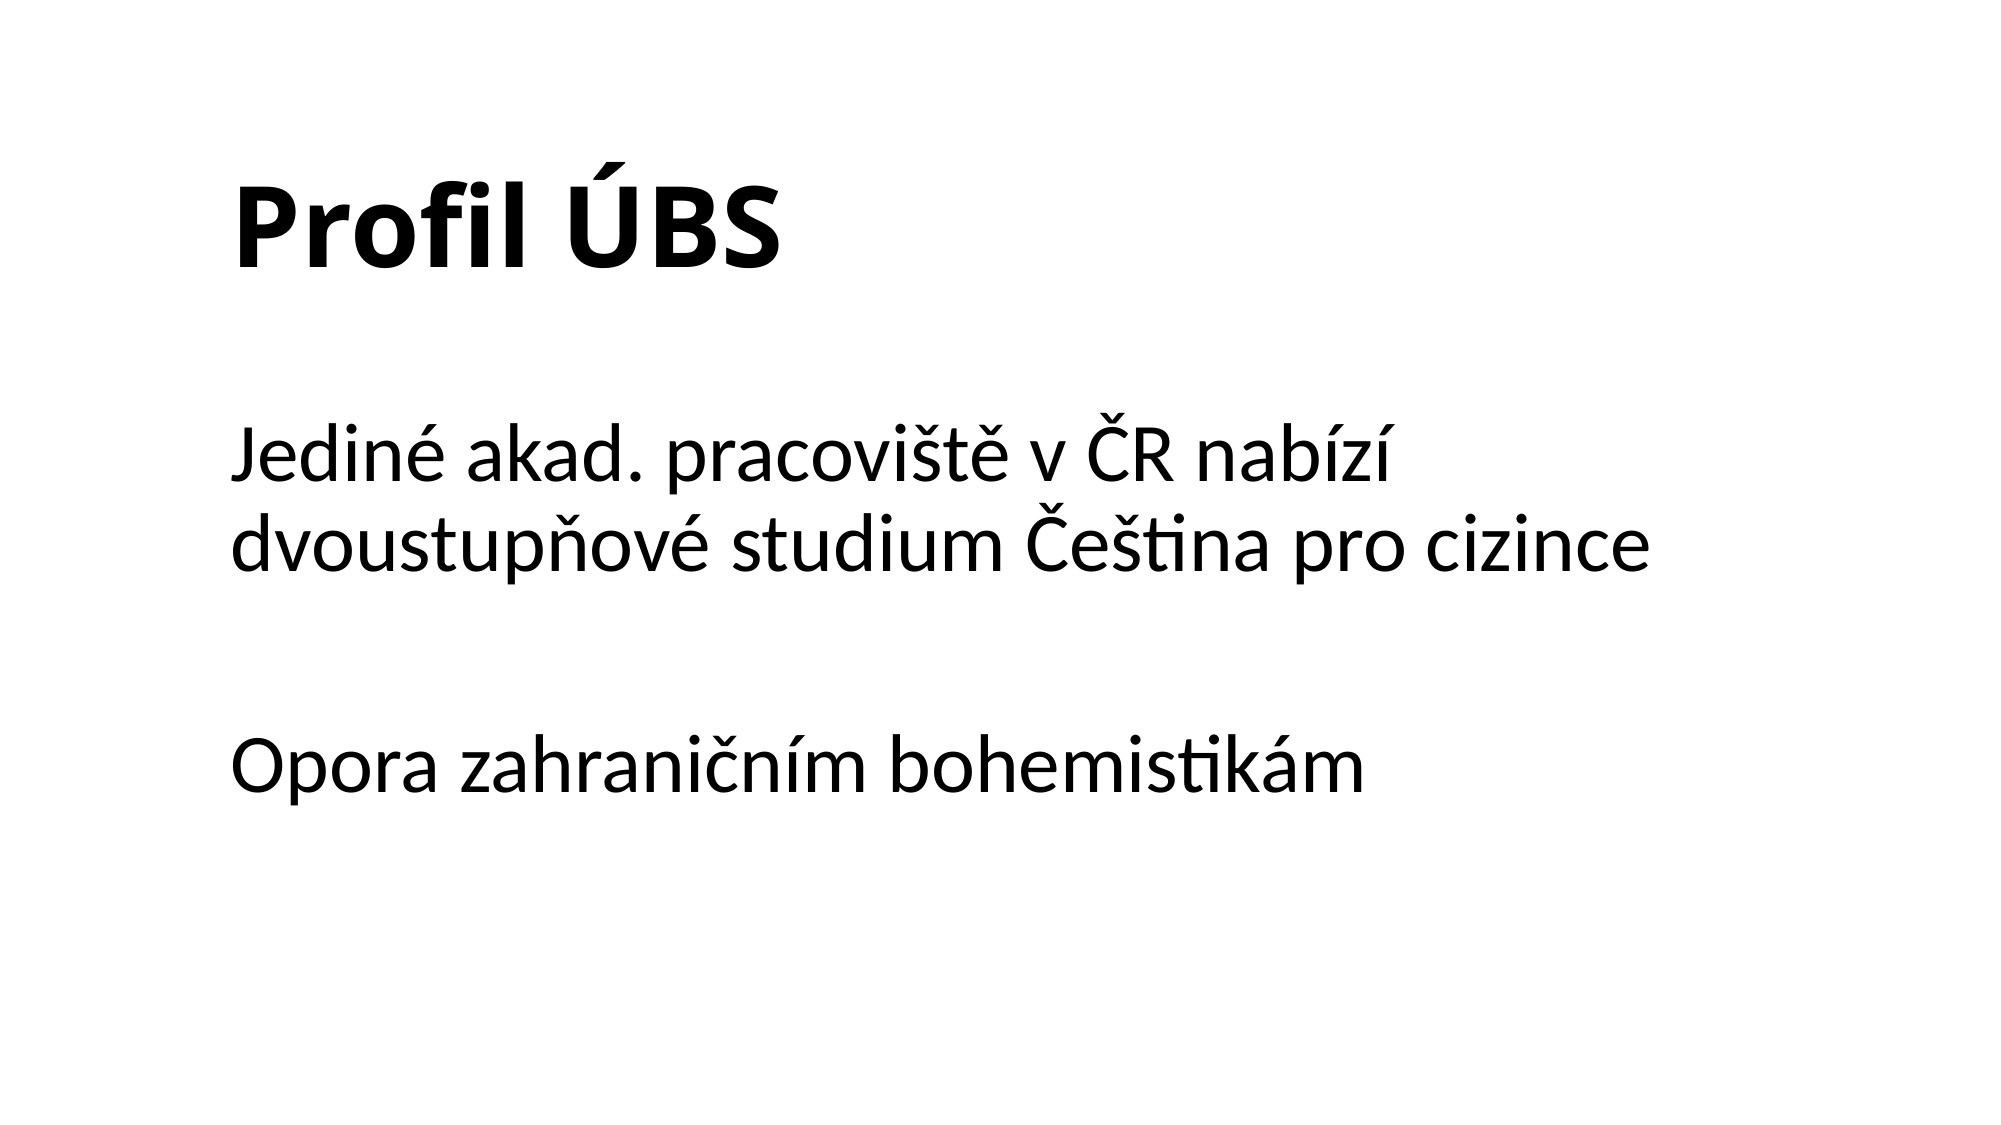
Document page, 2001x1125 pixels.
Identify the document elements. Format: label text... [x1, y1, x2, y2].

subtitle Jediné akad. pracoviště v ČR nabízí dvoustupňové studium Čeština pro cizince Opora zahraničním bohemistikám [215, 401, 1701, 926]
title Profil ÚBS [215, 110, 1917, 353]
